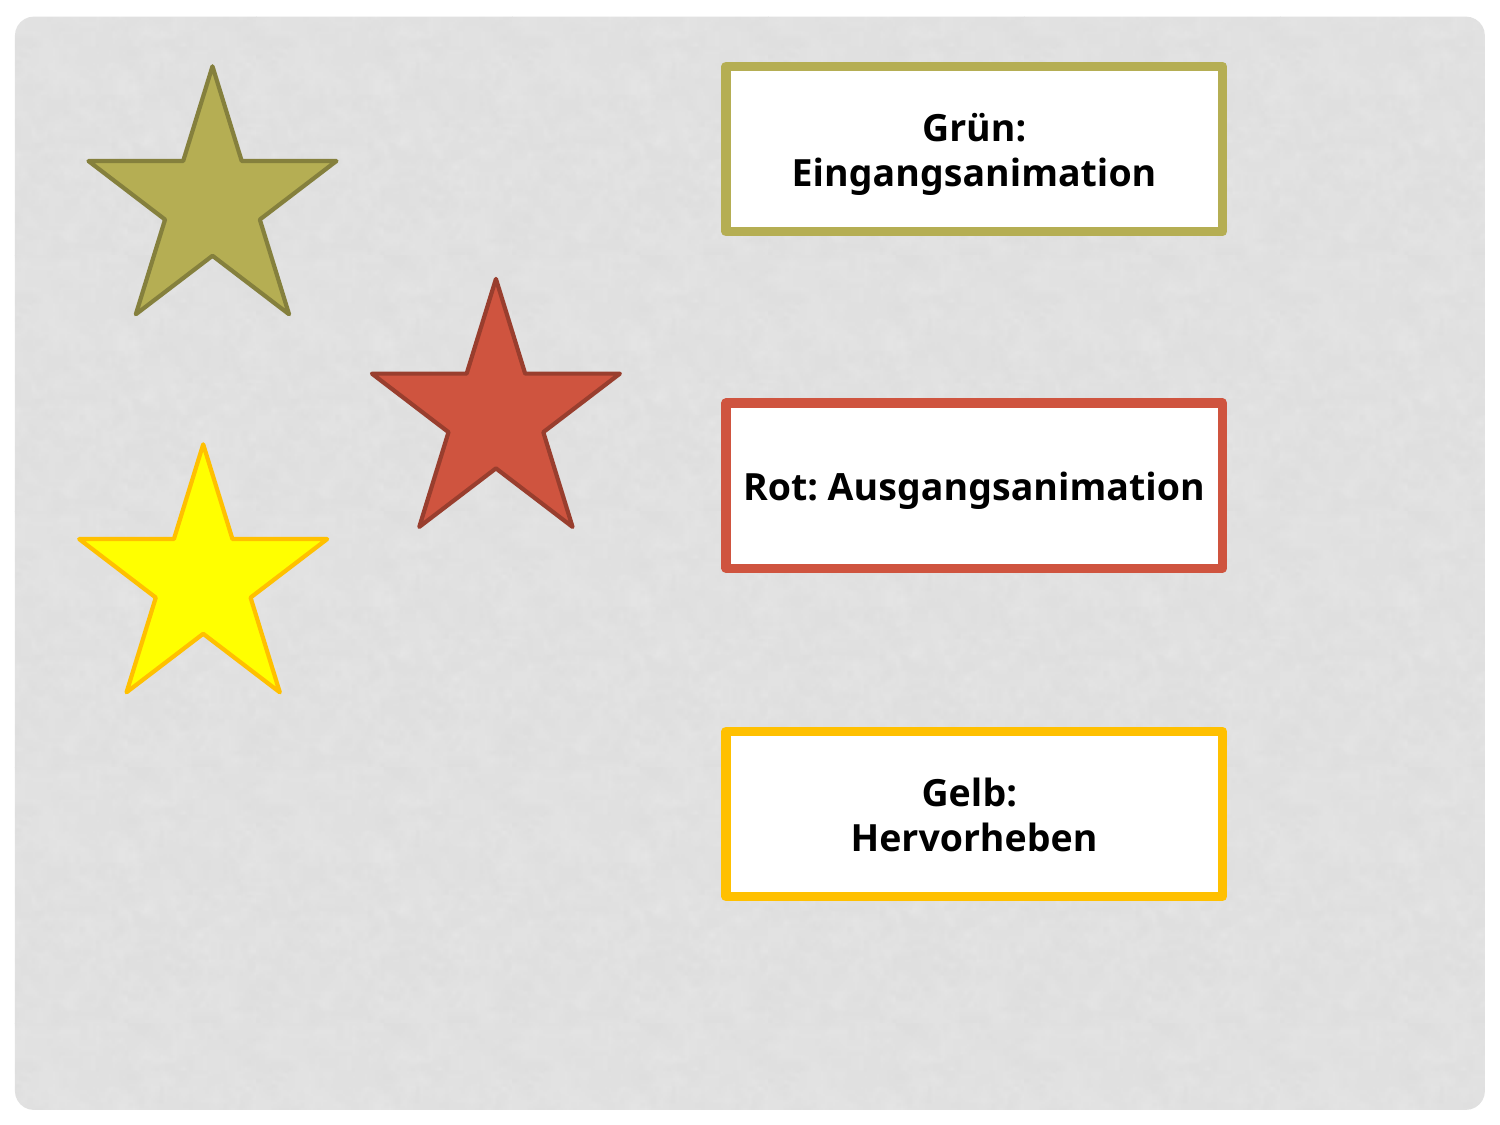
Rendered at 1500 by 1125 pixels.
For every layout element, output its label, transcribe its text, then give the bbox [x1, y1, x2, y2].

text_box Rot: Ausgangsanimation [724, 401, 1224, 570]
text_box [369, 276, 622, 529]
text_box Grün: Eingangsanimation [724, 64, 1224, 234]
text_box [77, 442, 330, 695]
text_box Gelb: Hervorheben [724, 729, 1224, 899]
text_box [86, 64, 339, 317]
